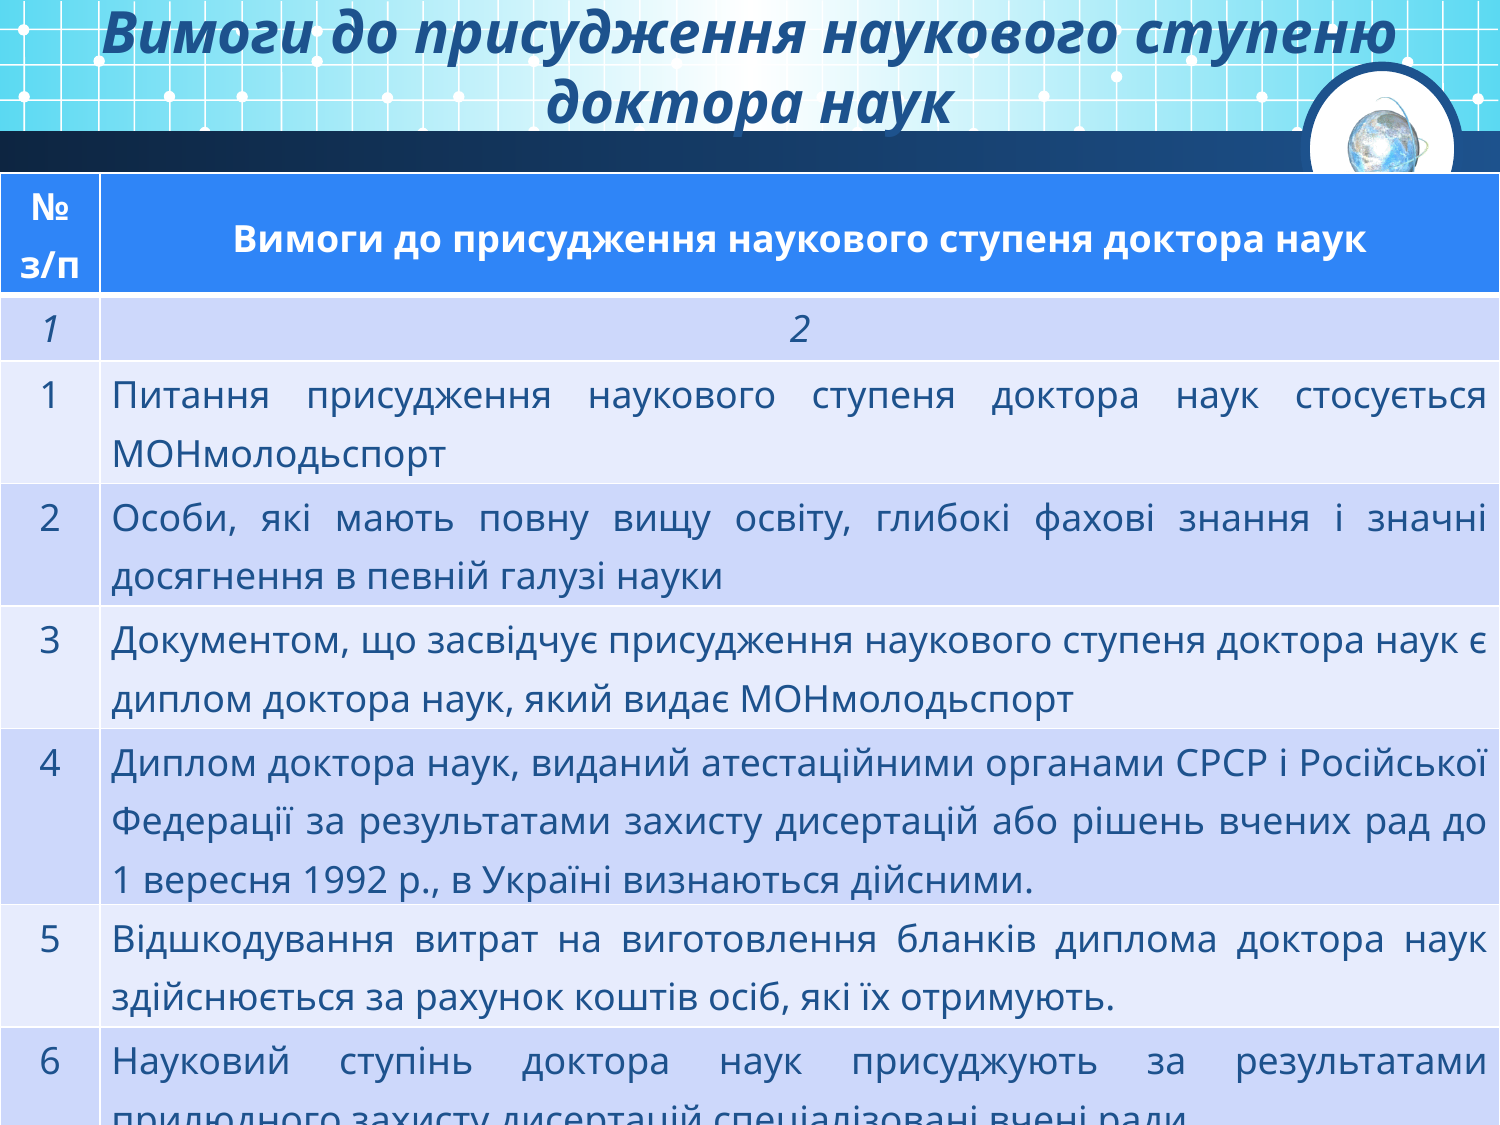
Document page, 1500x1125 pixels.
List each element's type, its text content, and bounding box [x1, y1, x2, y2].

table_cell Документом, що засвідчує присудження наукового ступеня доктора наук є диплом доктора наук, який видає МОНмолодьспорт [101, 607, 1499, 728]
table_cell Відшкодування витрат на виготовлення бланків диплома доктора наук здійснюється за рахунок коштів осіб, які їх отримують. [101, 905, 1499, 1026]
table_cell Питання присудження наукового ступеня доктора наук стосується МОНмолодьспорт [101, 362, 1499, 483]
table_cell 1 [1, 362, 99, 483]
table_cell 3 [1, 607, 99, 728]
picture [1310, 130, 1454, 172]
table_cell 1 [1, 298, 99, 360]
title Вимоги до присудження наукового ступеню доктора наук [0, 0, 1500, 130]
table_header Вимоги до присудження наукового ступеня доктора наук [101, 174, 1499, 292]
table_cell 6 [1, 1028, 99, 1125]
table_cell Науковий ступінь доктора наук присуджують за результатами прилюдного захисту дисертацій спеціалізовані вчені ради. [101, 1028, 1499, 1125]
table_cell 5 [1, 905, 99, 1026]
table_cell Особи, які мають повну вищу освіту, глибокі фахові знання і значні досягнення в певній галузі науки [101, 484, 1499, 605]
table_header № з/п [1, 174, 99, 292]
table_cell Диплом доктора наук, виданий атестаційними органами СРСР і Російської Федерації за результатами захисту дисертацій або рішень вчених рад до 1 вересня 1992 р., в Україні визнаються дійсними. [101, 729, 1499, 904]
table_cell 4 [1, 729, 99, 904]
table_cell 2 [1, 484, 99, 605]
table_cell 2 [101, 298, 1499, 360]
